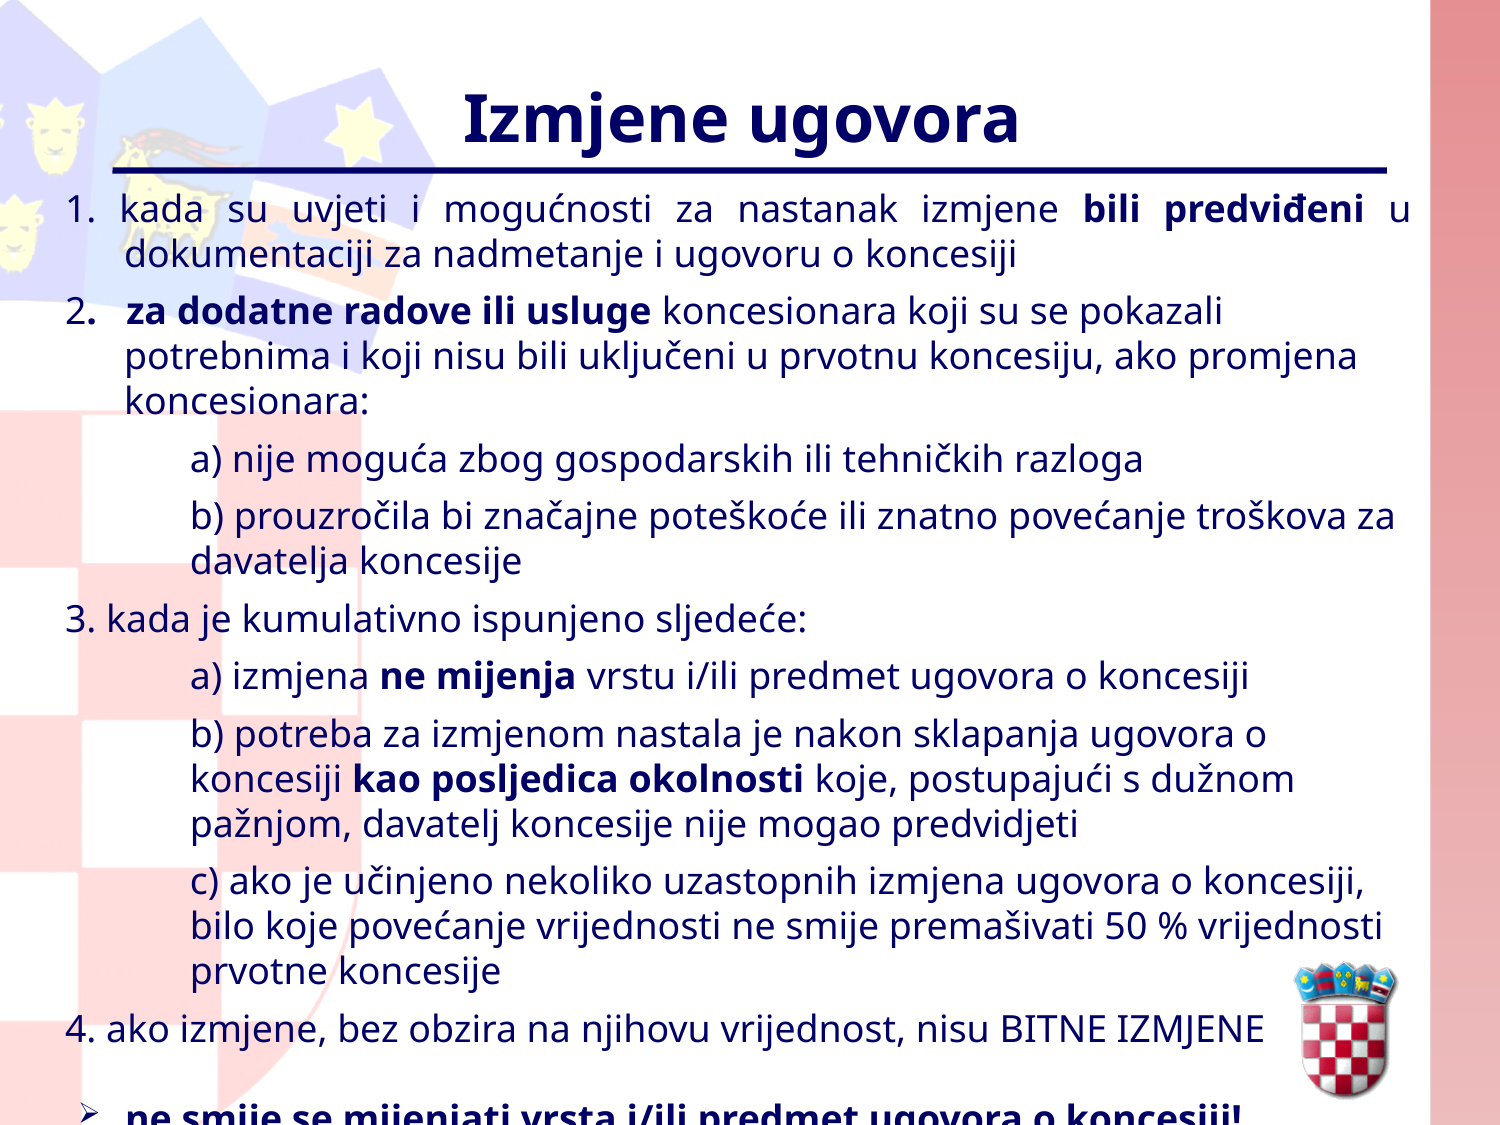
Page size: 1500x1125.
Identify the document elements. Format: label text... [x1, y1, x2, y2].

title Izmjene ugovora [112, 77, 1388, 154]
list 1. kada su uvjeti i mogućnosti za nastanak izmjene bili predviđeni u dokumentaciji za nadmetanje i ugovoru o koncesiji 2. za dodatne radove ili usluge koncesionara koji su se pokazali potrebnima i koji nisu bili uključeni u prvotnu koncesiju, ako promjena koncesionara: a) nije moguća zbog gospodarskih ili tehničkih razloga b) prouzročila bi značajne poteškoće ili znatno povećanje troškova za davatelja koncesije 3. kada je kumulativno ispunjeno sljedeće: a) izmjena ne mijenja vrstu i/ili predmet ugovora o koncesiji b) potreba za izmjenom nastala je nakon sklapanja ugovora o koncesiji kao posljedica okolnosti koje, postupajući s dužnom pažnjom, davatelj koncesije nije mogao predvidjeti c) ako je učinjeno nekoliko uzastopnih izmjena ugovora o koncesiji, bilo koje povećanje vrijednosti ne smije premašivati 50 % vrijednosti prvotne koncesije 4. ako izmjene, bez obzira na njihovu vrijednost, nisu BITNE IZMJENE ne smije se mijenjati vrsta i/ili predmet ugovora o koncesiji! [64, 184, 1412, 941]
picture [1293, 961, 1399, 1100]
